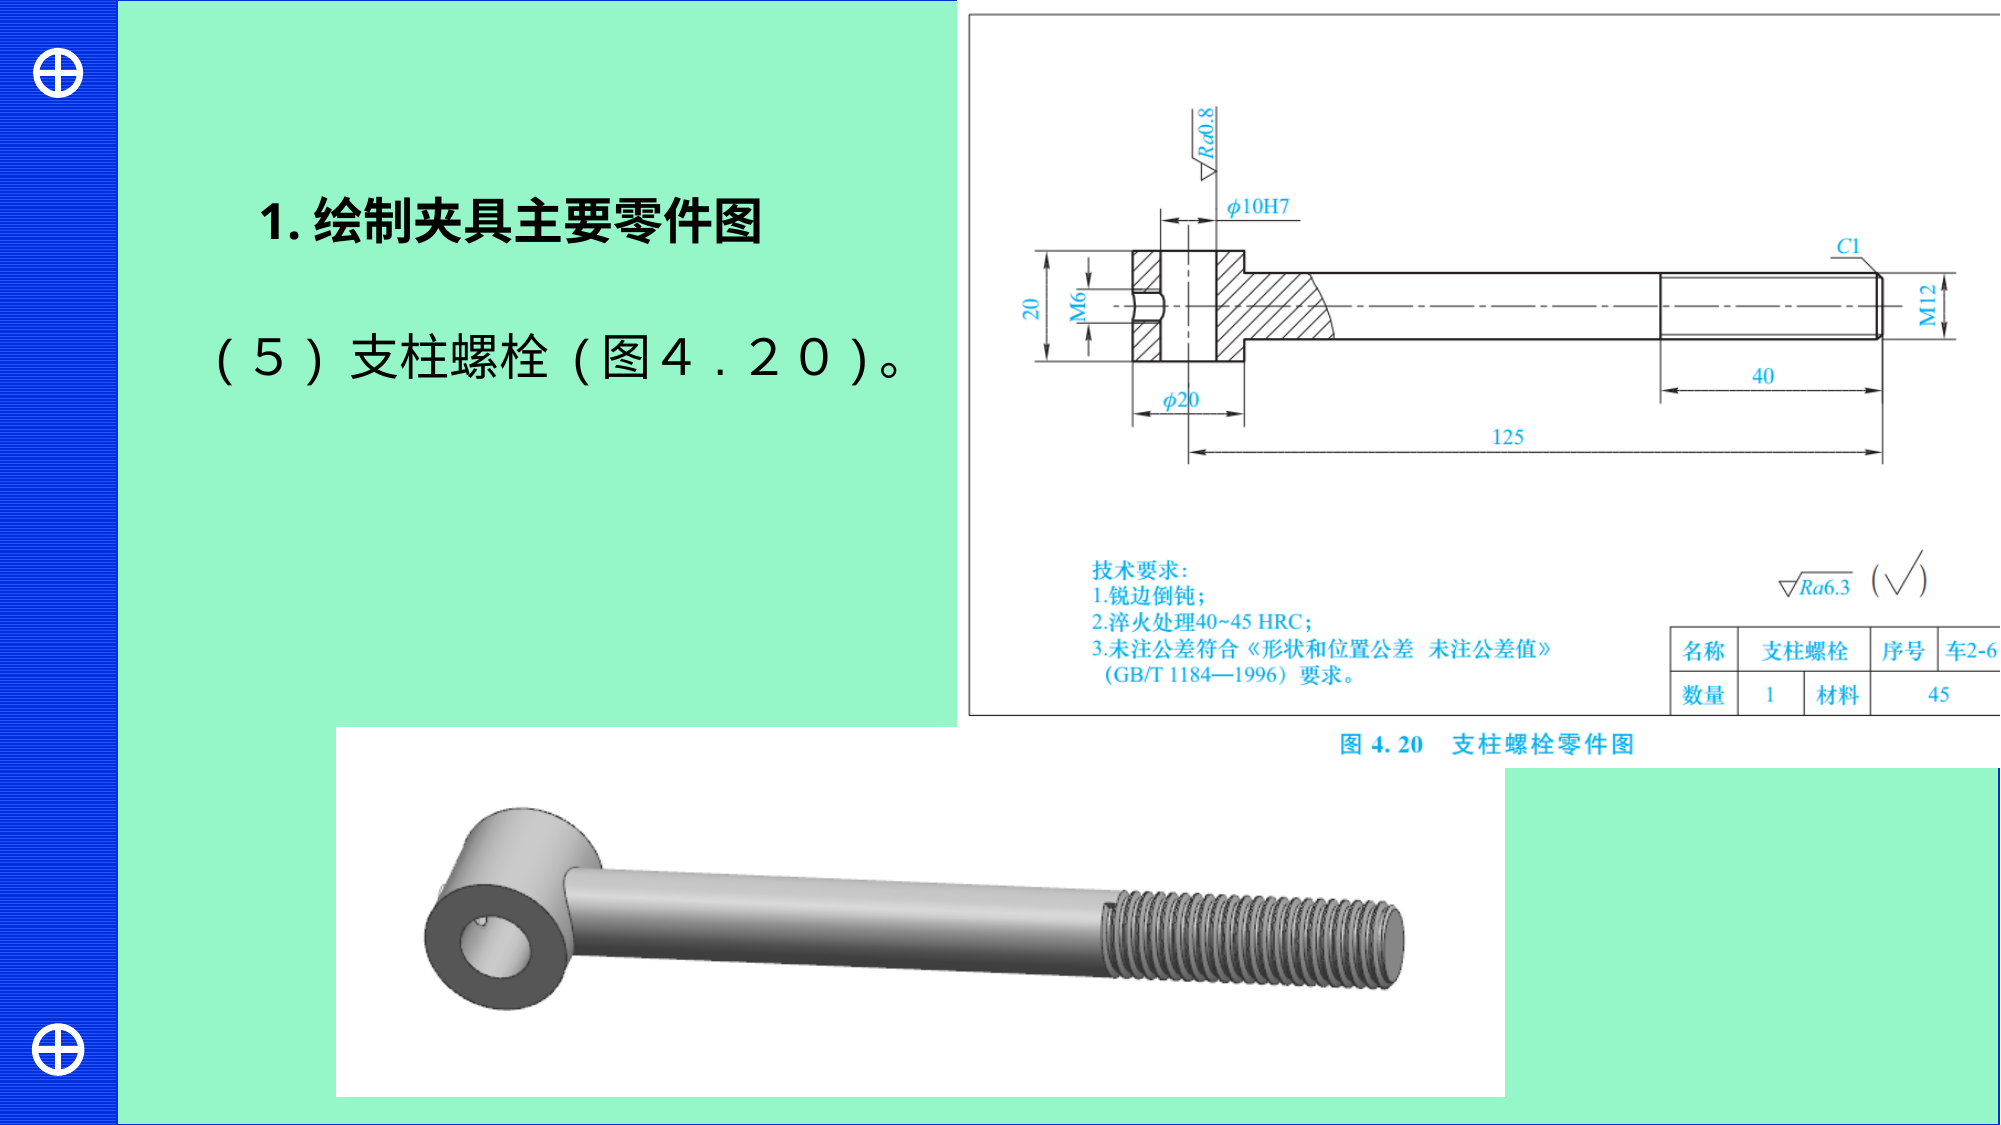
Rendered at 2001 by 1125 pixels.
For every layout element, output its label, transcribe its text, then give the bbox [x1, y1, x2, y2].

picture [336, 0, 2000, 1097]
text_box (５) 支柱螺栓 (图４.２０)。 [126, 287, 957, 428]
text_box 1.绘制夹具主要零件图 [243, 182, 957, 258]
